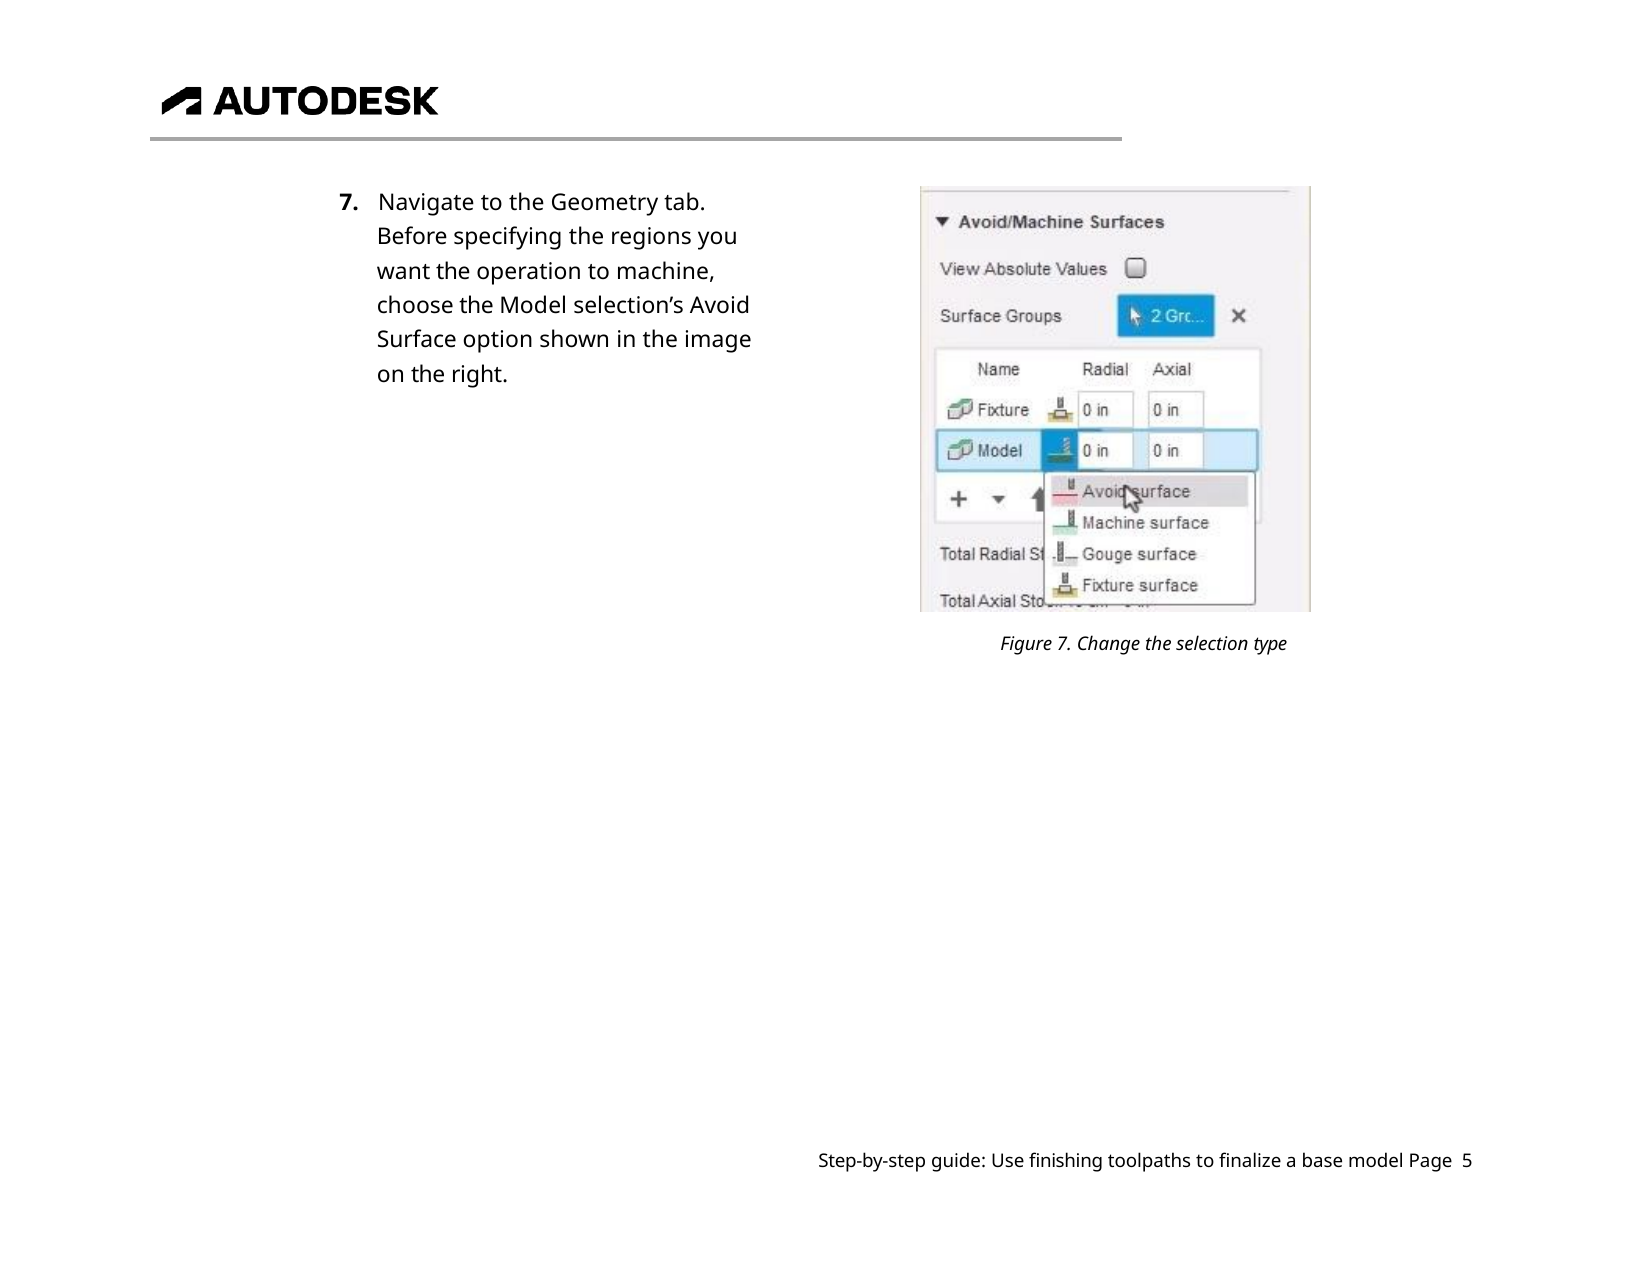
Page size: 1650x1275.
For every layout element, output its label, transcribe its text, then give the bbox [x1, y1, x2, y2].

picture [161, 86, 439, 115]
picture [919, 186, 1311, 612]
text_box Figure 7. Change the selection type [998, 629, 1313, 655]
text_box 7. Navigate to the Geometry tab. Before specifying the regions you want the operation to machine, choose the Model selection’s Avoid Surface option shown in the image on the right. [337, 178, 783, 387]
slide_number Step-by-step guide: Use finishing toolpaths to finalize a base model Page 20 [816, 1145, 1509, 1275]
